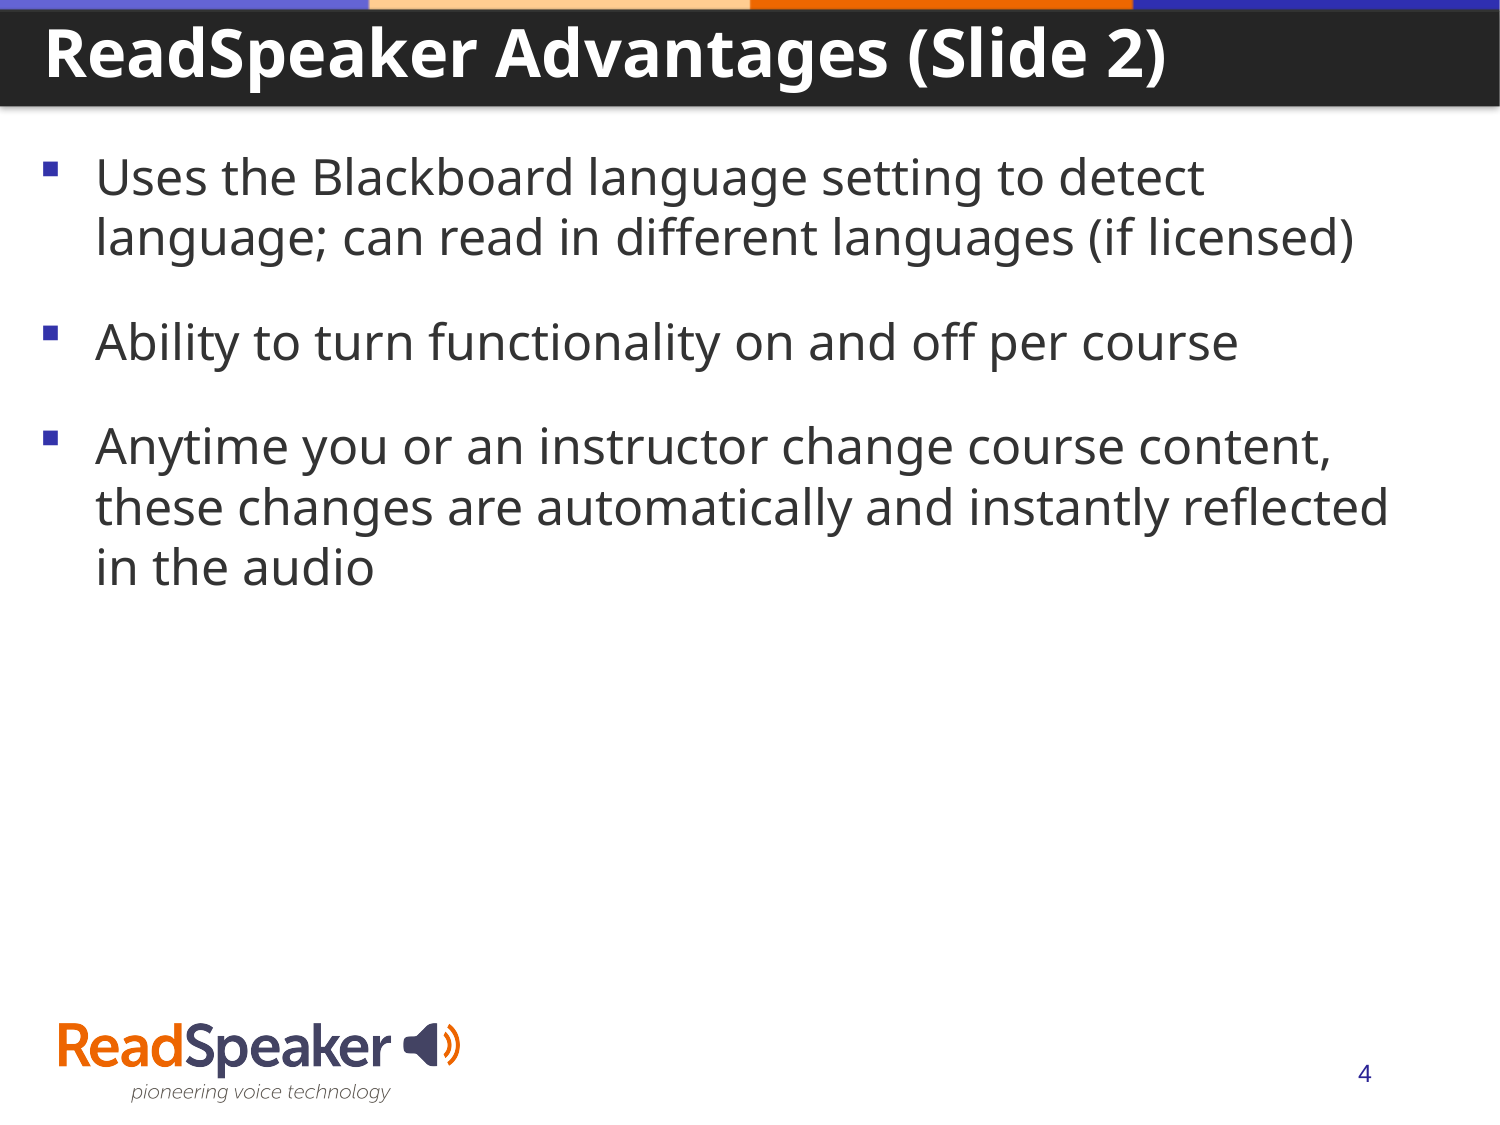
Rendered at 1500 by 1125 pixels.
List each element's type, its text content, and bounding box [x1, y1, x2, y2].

list Uses the Blackboard language setting to detect language; can read in different languages (if licensed) Ability to turn functionality on and off per course Anytime you or an instructor change course content, these changes are automatically and instantly reflected in the audio [39, 145, 1403, 1006]
picture [59, 1023, 460, 1103]
picture [0, 0, 1500, 12]
title ReadSpeaker Advantages (Slide 2) [43, 11, 1425, 106]
slide_number 4 [1305, 1042, 1425, 1103]
